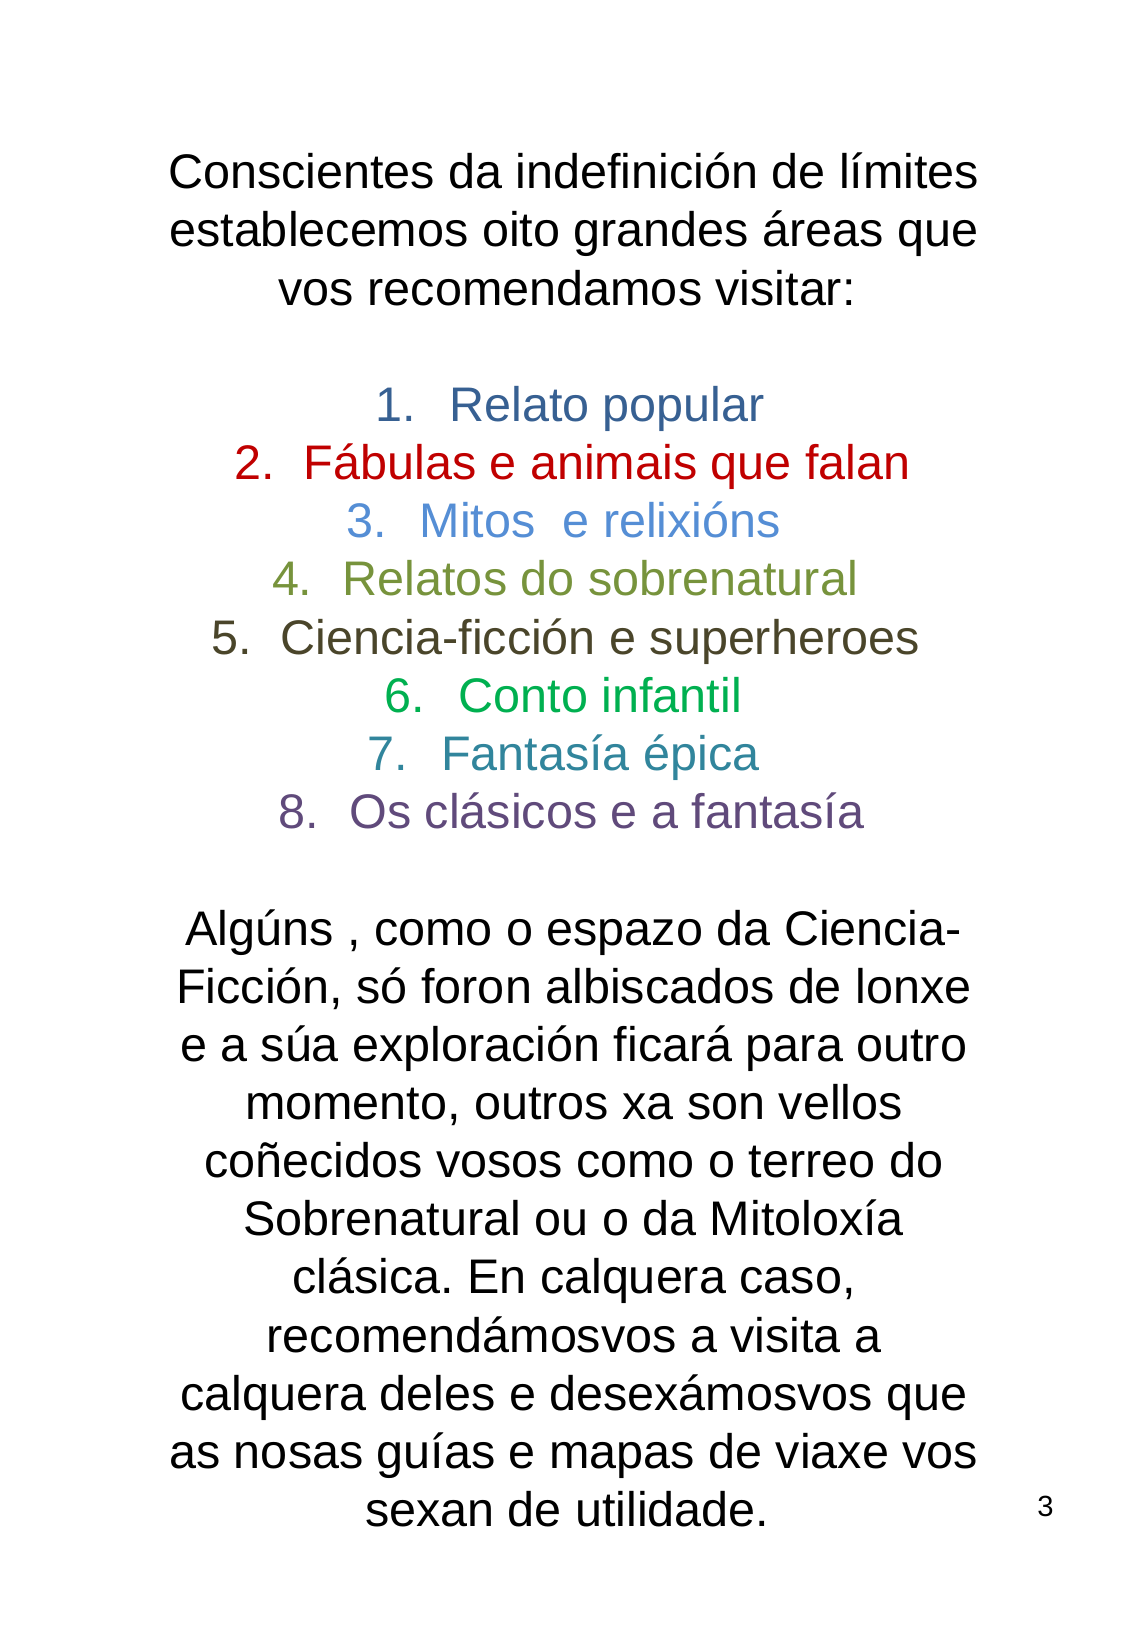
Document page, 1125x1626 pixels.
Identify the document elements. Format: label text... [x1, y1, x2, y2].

text_box Conscientes da indefinición de límites establecemos oito grandes áreas que vos recomendamos visitar: Relato popular Fábulas e animais que falan Mitos e relixións Relatos do sobrenatural Ciencia-ficción e superheroes Conto infantil Fantasía épica Os clásicos e a fantasía Algúns , como o espazo da Ciencia-Ficción, só foron albiscados de lonxe e a súa exploración ficará para outro momento, outros xa son vellos coñecidos vosos como o terreo do Sobrenatural ou o da Mitoloxía clásica. En calquera caso, recomendámosvos a visita a calquera deles e desexámosvos que as nosas guías e mapas de viaxe vos sexan de utilidade. [152, 132, 997, 1563]
slide_number 3 [806, 1479, 1069, 1593]
